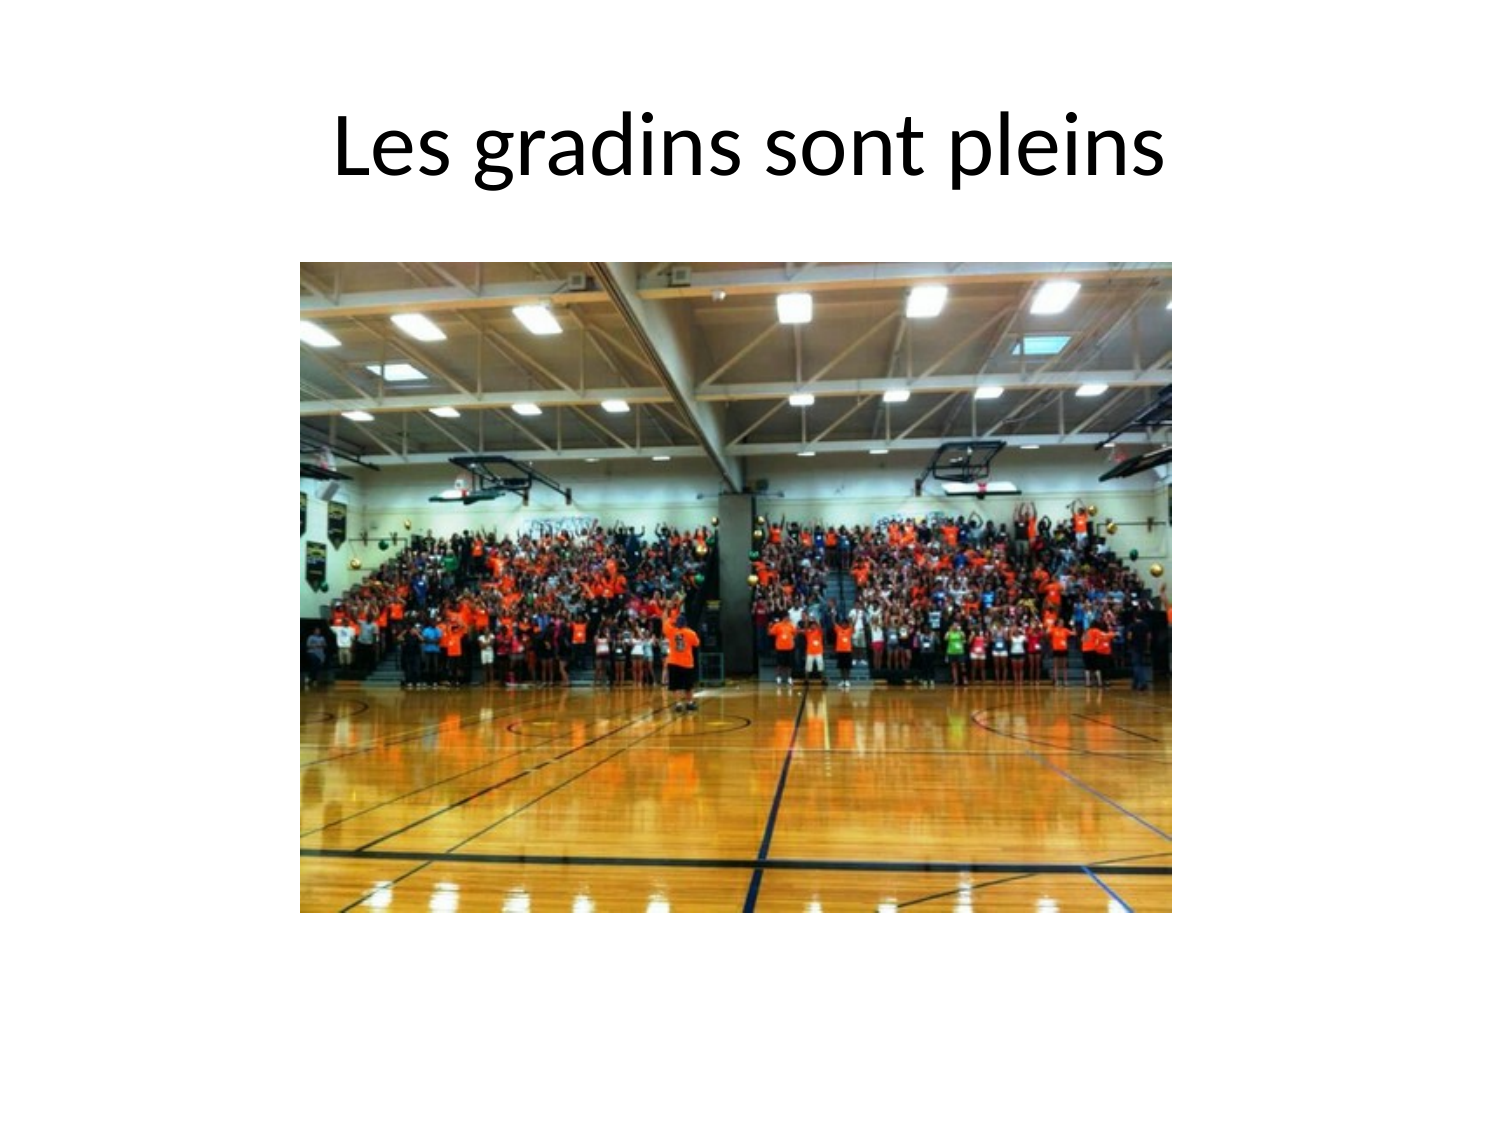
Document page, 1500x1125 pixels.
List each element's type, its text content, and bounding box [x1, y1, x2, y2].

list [299, 262, 1172, 913]
title Les gradins sont pleins [75, 45, 1425, 233]
